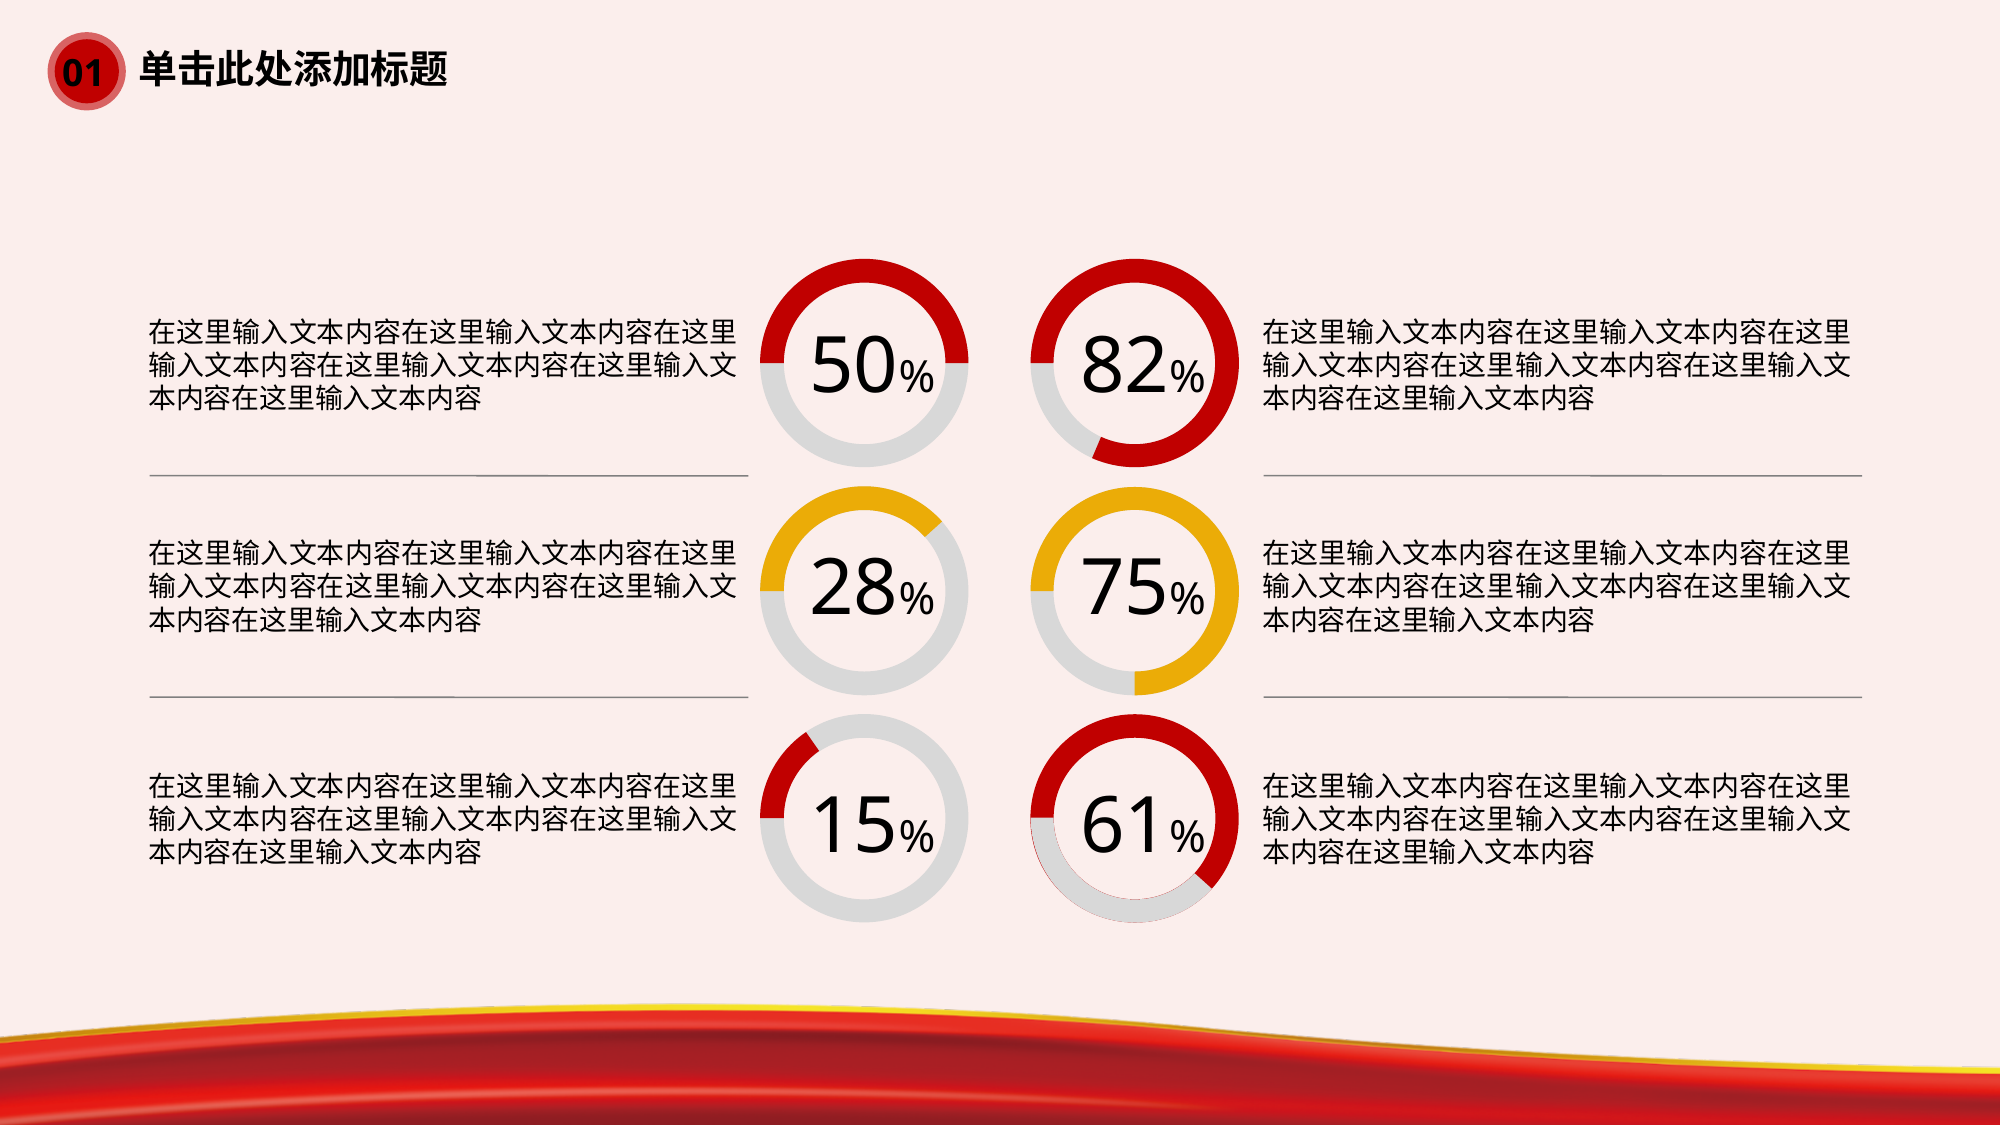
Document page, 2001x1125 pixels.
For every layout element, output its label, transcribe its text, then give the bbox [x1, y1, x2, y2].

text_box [760, 486, 969, 696]
text_box [61, 101, 113, 111]
text_box 在这里输入文本内容在这里输入文本内容在这里输入文本内容在这里输入文本内容在这里输入文本内容在这里输入文本内容 [1247, 528, 1867, 644]
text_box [760, 258, 969, 468]
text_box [1030, 486, 1239, 696]
text_box [61, 32, 112, 41]
picture [0, 931, 2000, 1125]
text_box 单击此处添加标题 [123, 36, 482, 99]
text_box 在这里输入文本内容在这里输入文本内容在这里输入文本内容在这里输入文本内容在这里输入文本内容在这里输入文本内容 [133, 760, 753, 876]
text_box 在这里输入文本内容在这里输入文本内容在这里输入文本内容在这里输入文本内容在这里输入文本内容在这里输入文本内容 [1247, 306, 1867, 422]
text_box 在这里输入文本内容在这里输入文本内容在这里输入文本内容在这里输入文本内容在这里输入文本内容在这里输入文本内容 [133, 528, 753, 644]
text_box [760, 714, 969, 923]
text_box 在这里输入文本内容在这里输入文本内容在这里输入文本内容在这里输入文本内容在这里输入文本内容在这里输入文本内容 [133, 306, 753, 422]
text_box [1019, 702, 1251, 934]
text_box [1030, 258, 1239, 468]
text_box 01 [47, 41, 149, 101]
text_box 在这里输入文本内容在这里输入文本内容在这里输入文本内容在这里输入文本内容在这里输入文本内容在这里输入文本内容 [1251, 760, 1867, 876]
